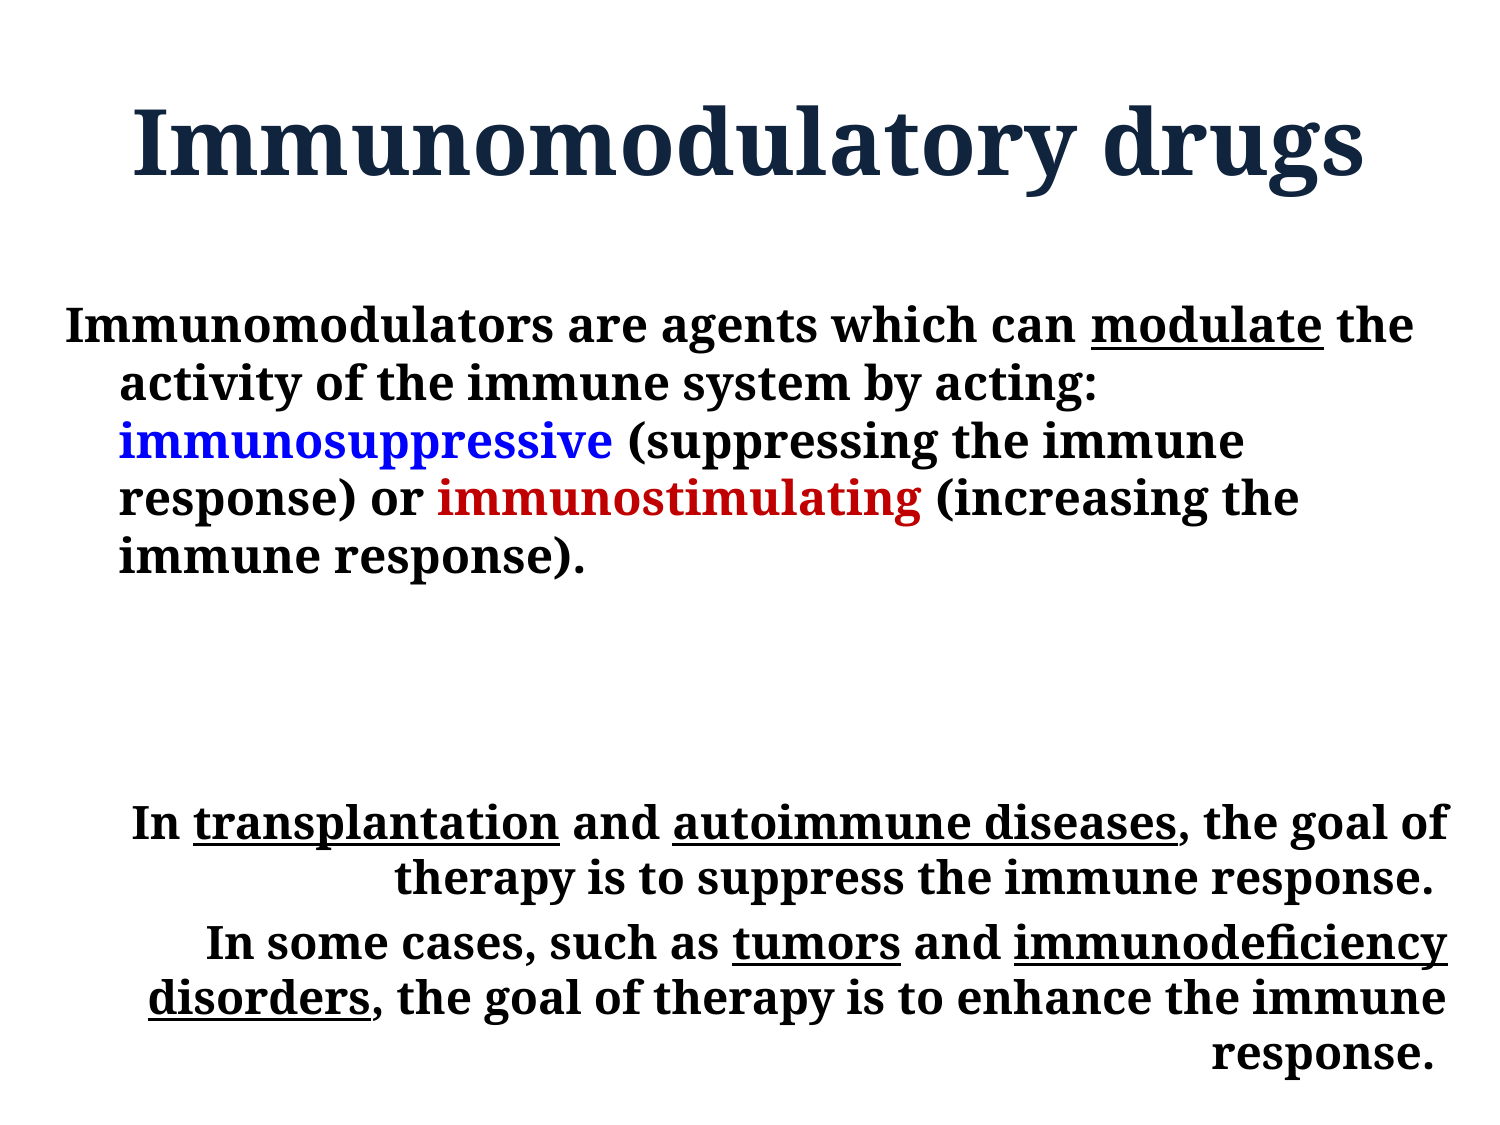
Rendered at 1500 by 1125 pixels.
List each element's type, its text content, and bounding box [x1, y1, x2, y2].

title Immunomodulatory drugs [75, 45, 1425, 233]
list Immunomodulators are agents which can modulate the activity of the immune system by acting: immunosuppressive (suppressing the immune response) or immunostimulating (increasing the immune response). In transplantation and autoimmune diseases, the goal of therapy is to suppress the immune response. In some cases, such as tumors and immunodeficiency disorders, the goal of therapy is to enhance the immune response. [50, 287, 1463, 1088]
